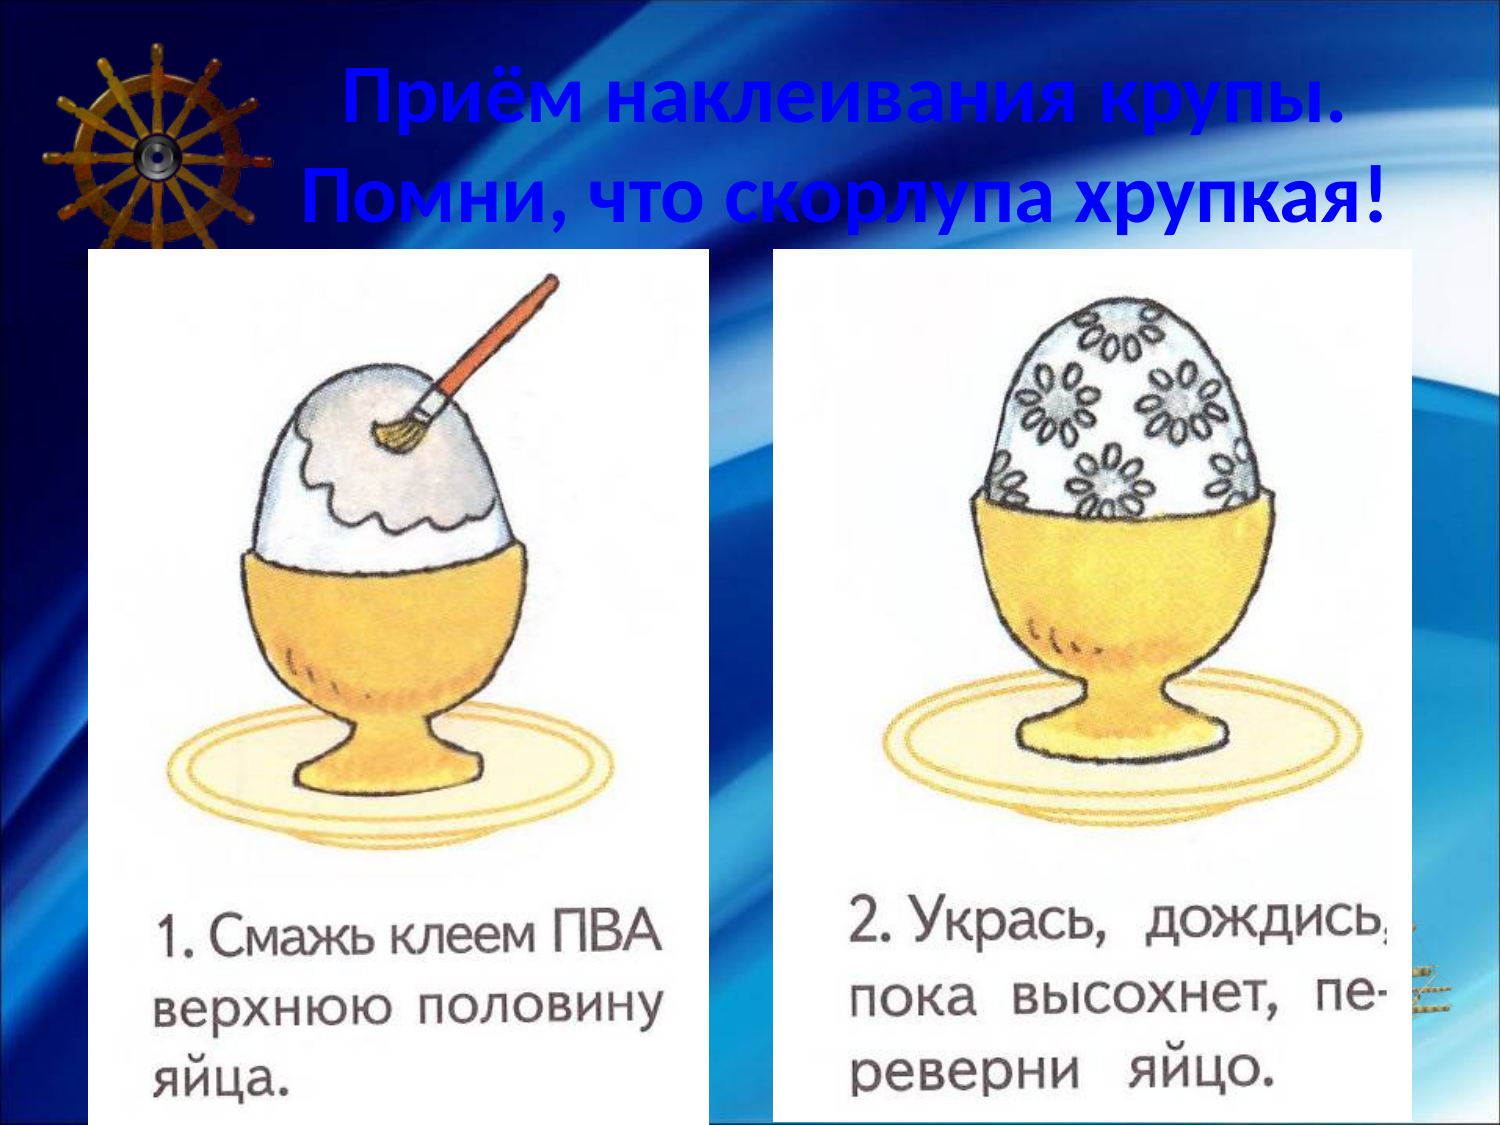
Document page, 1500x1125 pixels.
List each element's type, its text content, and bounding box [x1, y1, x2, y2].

title Приём наклеивания крупы. Помни, что скорлупа хрупкая! [265, 44, 1426, 233]
picture [0, 0, 1500, 1125]
